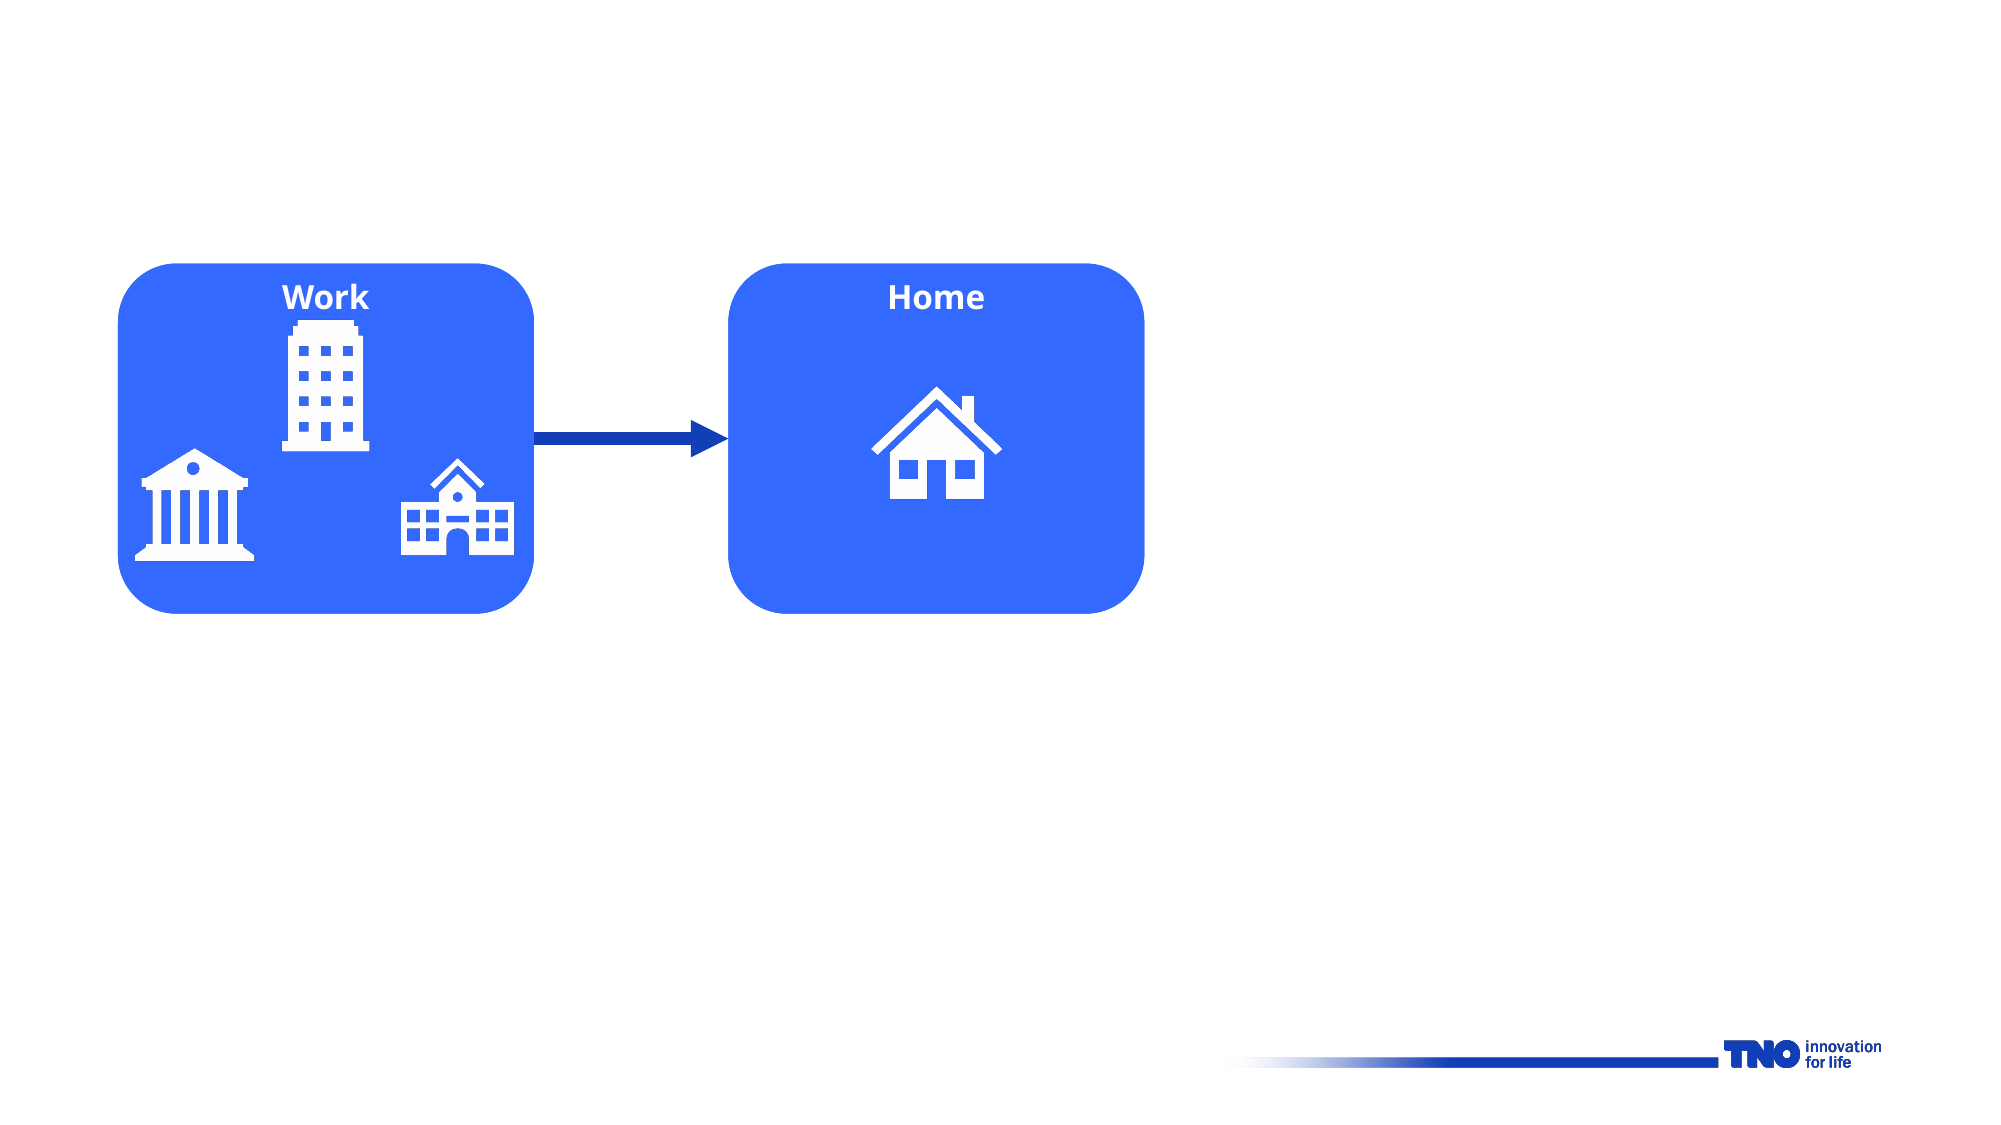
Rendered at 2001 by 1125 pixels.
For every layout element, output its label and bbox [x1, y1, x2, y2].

picture [1222, 1040, 1882, 1068]
text_box [117, 263, 534, 614]
text_box [728, 263, 1145, 614]
